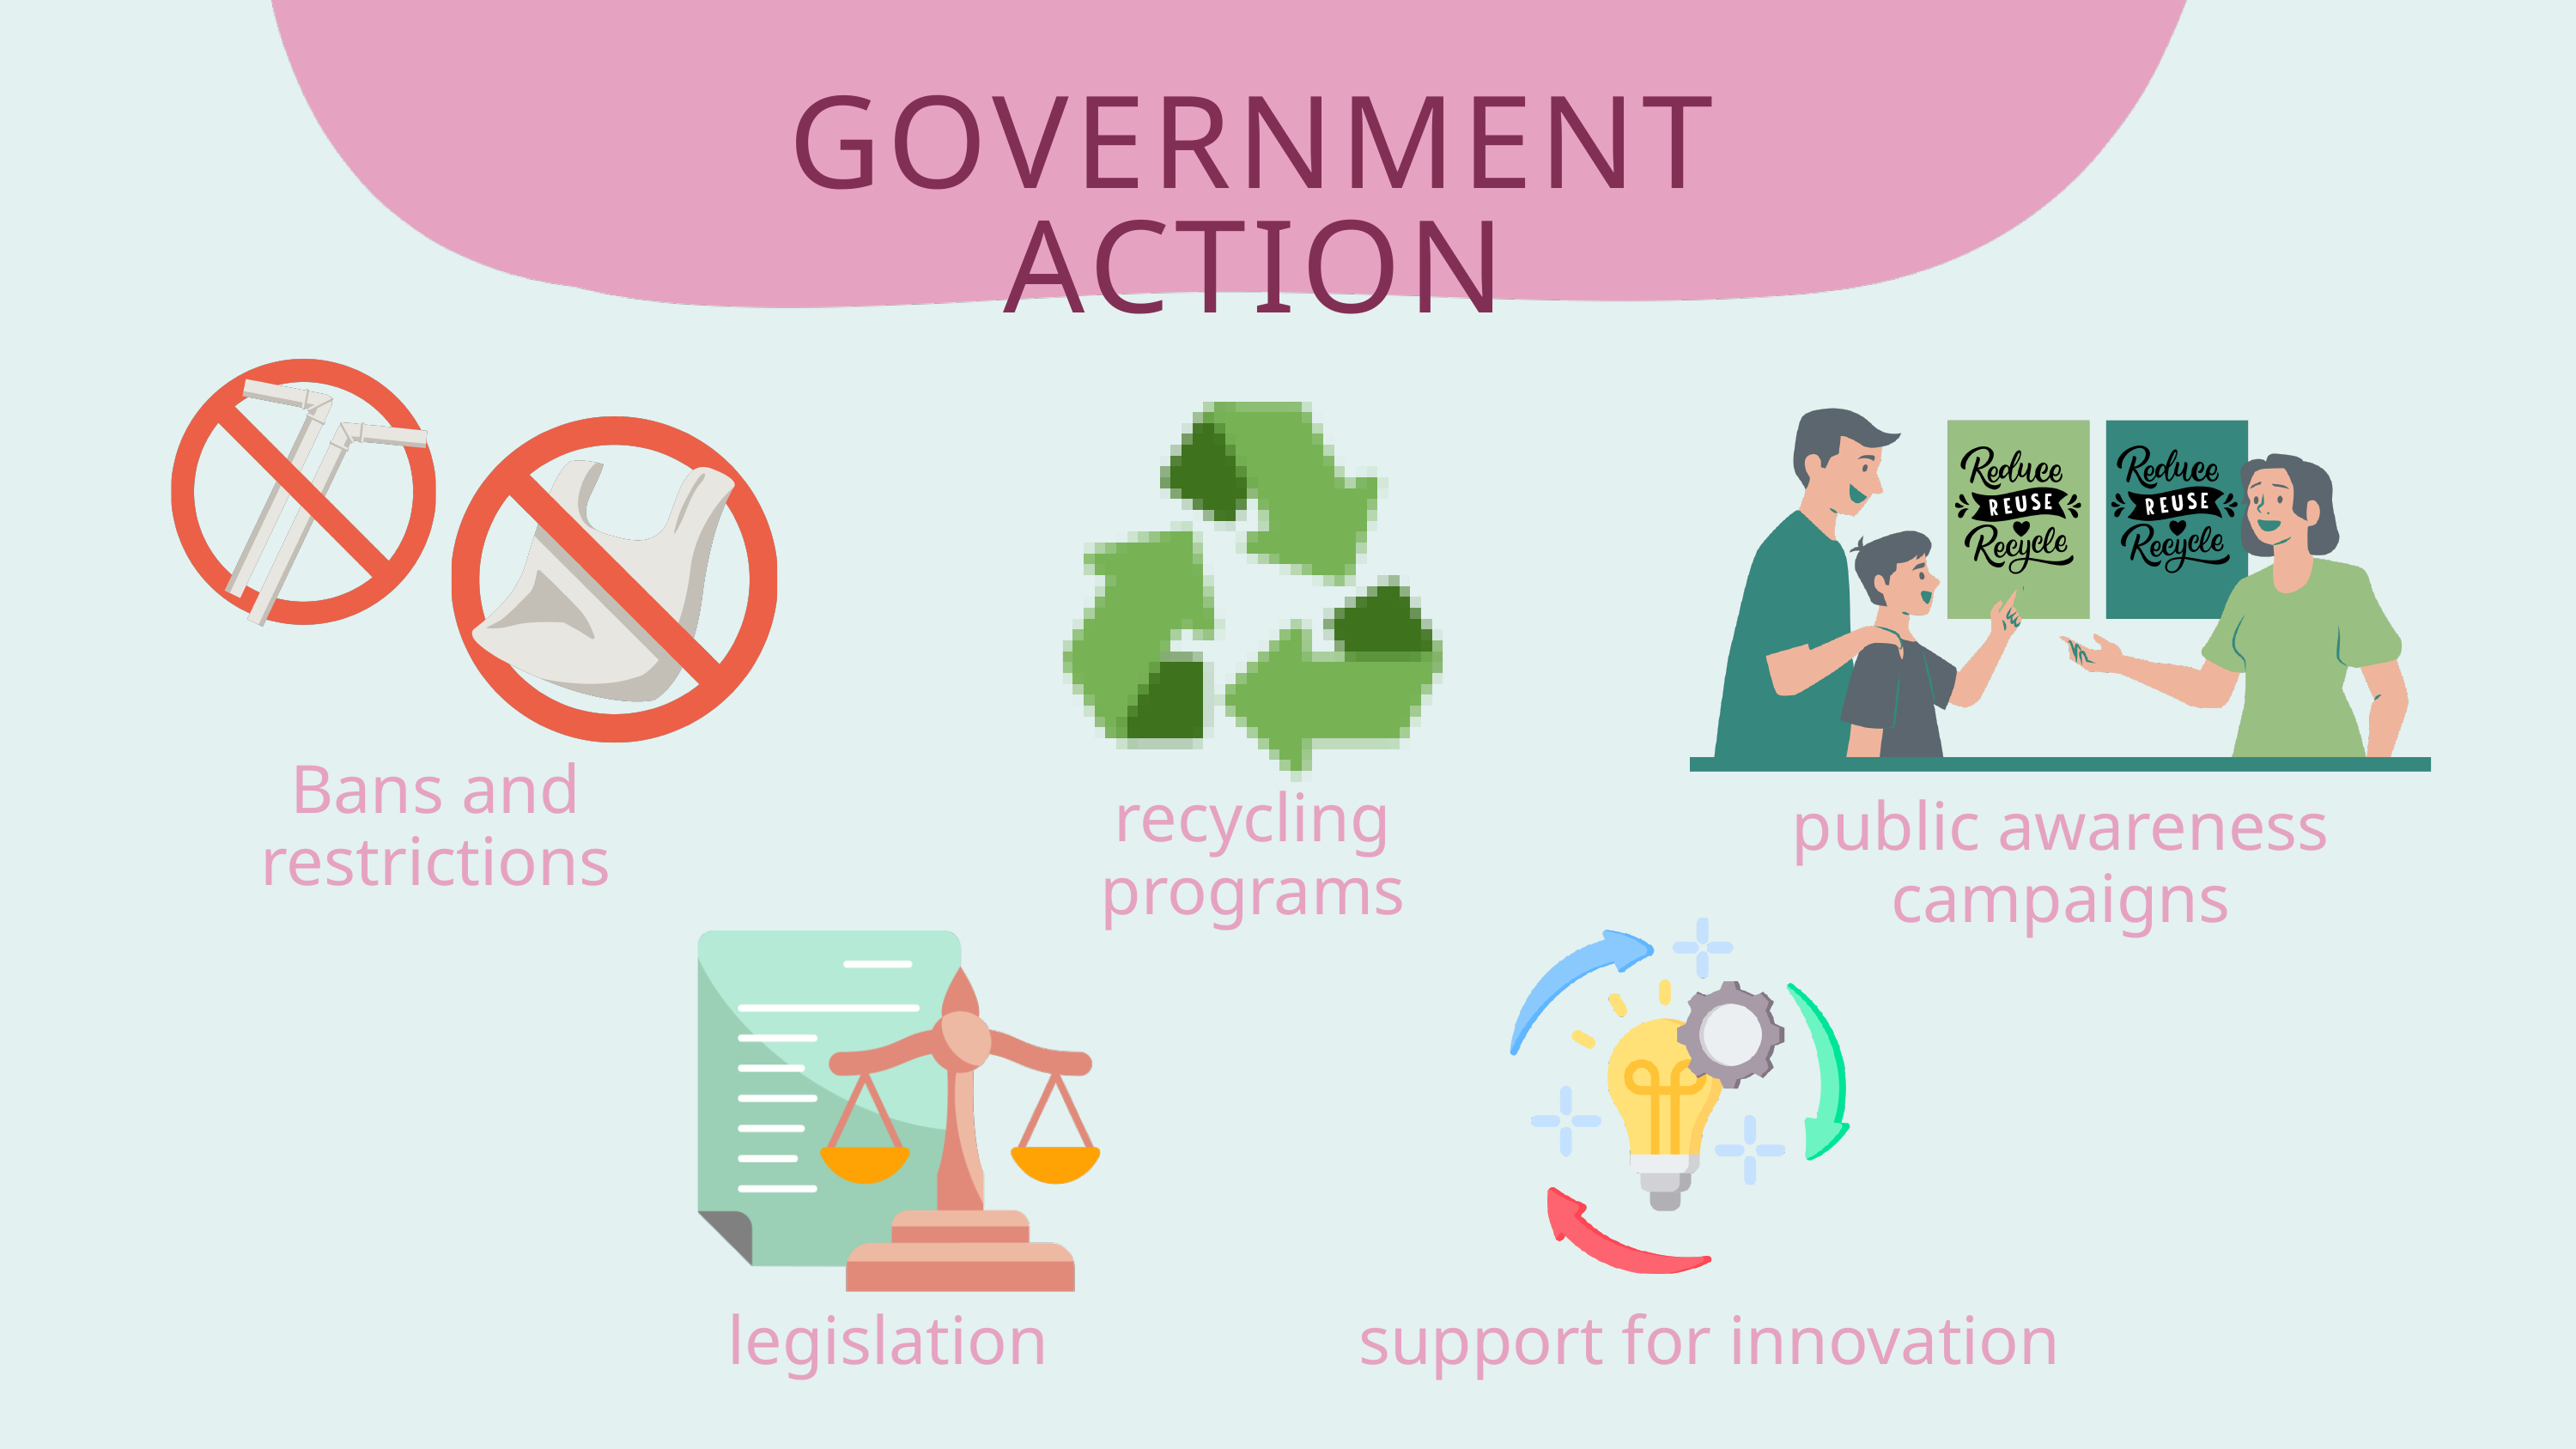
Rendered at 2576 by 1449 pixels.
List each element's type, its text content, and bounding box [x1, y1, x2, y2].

text_box Bans and restrictions [222, 754, 650, 900]
text_box [1510, 918, 1850, 1274]
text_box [1689, 404, 2432, 772]
text_box support for innovation [1334, 1305, 2085, 1379]
text_box public awareness campaigns [1690, 791, 2432, 937]
text_box [451, 416, 778, 743]
text_box legislation [714, 1305, 1063, 1379]
text_box [171, 359, 436, 627]
text_box [255, 0, 2254, 312]
text_box [1062, 402, 1443, 782]
text_box GOVERNMENT ACTION [521, 89, 1988, 339]
text_box recycling programs [995, 783, 1510, 928]
text_box [697, 931, 1101, 1292]
